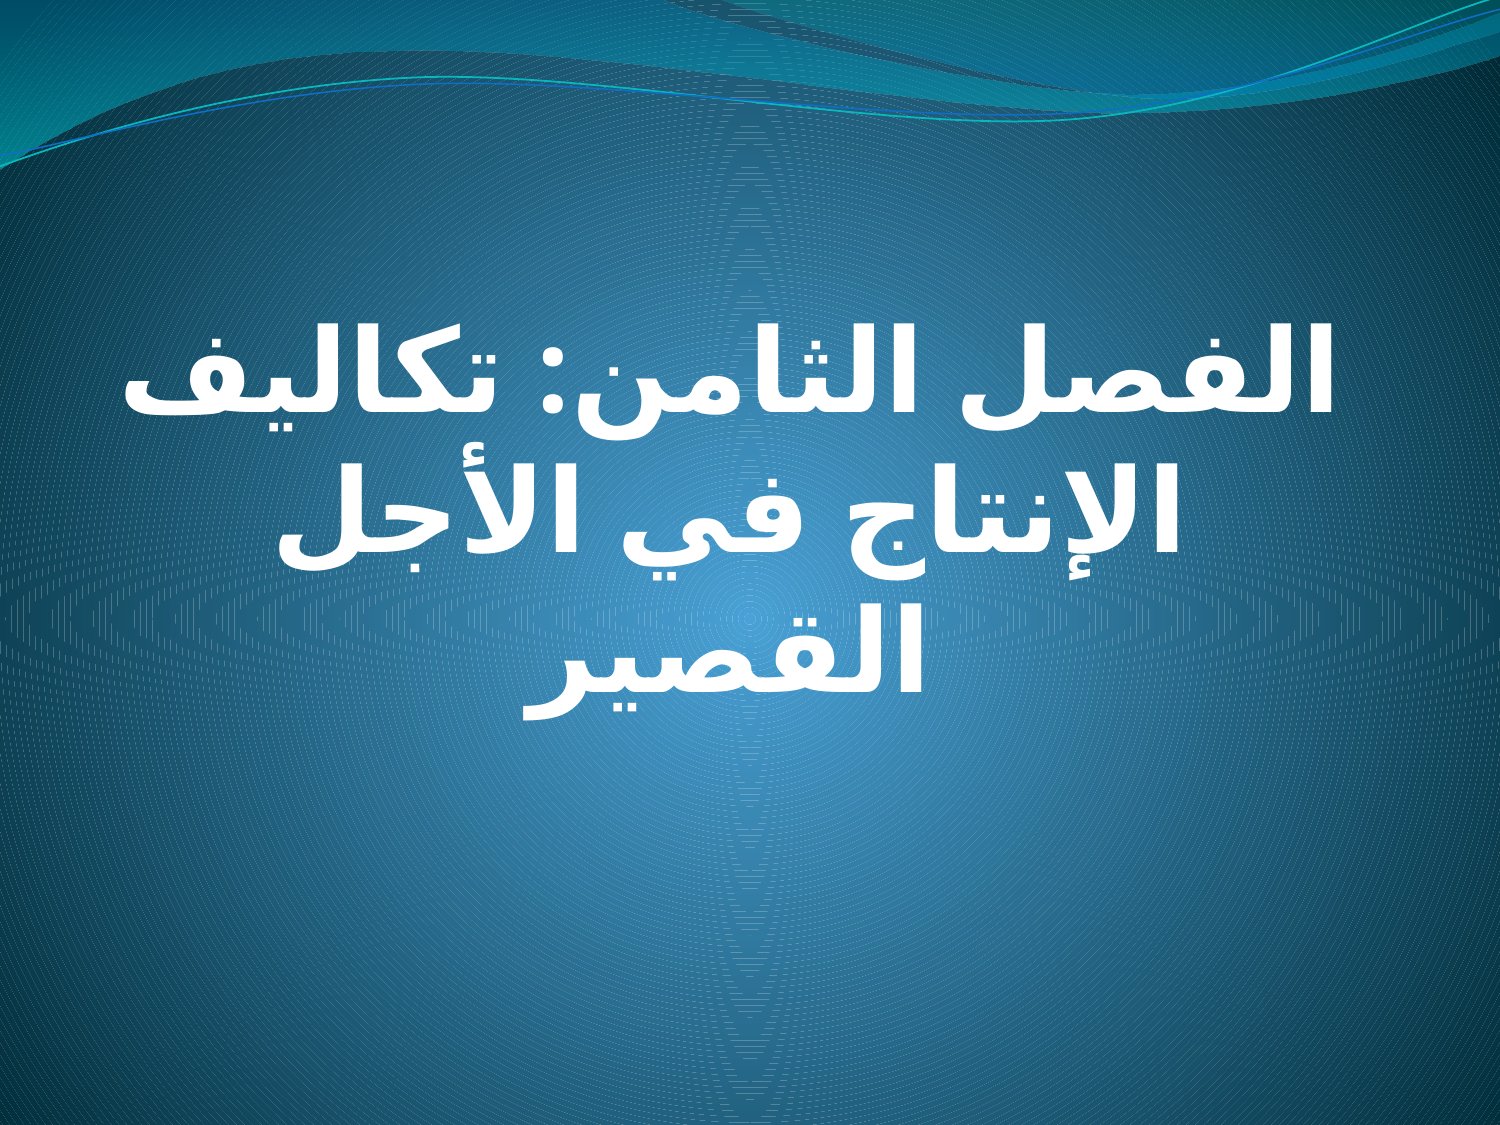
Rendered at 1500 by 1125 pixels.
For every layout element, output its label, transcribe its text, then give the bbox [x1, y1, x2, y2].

title الفصل الثامن: تكاليف الإنتاج في الأجل القصير [87, 416, 1376, 716]
